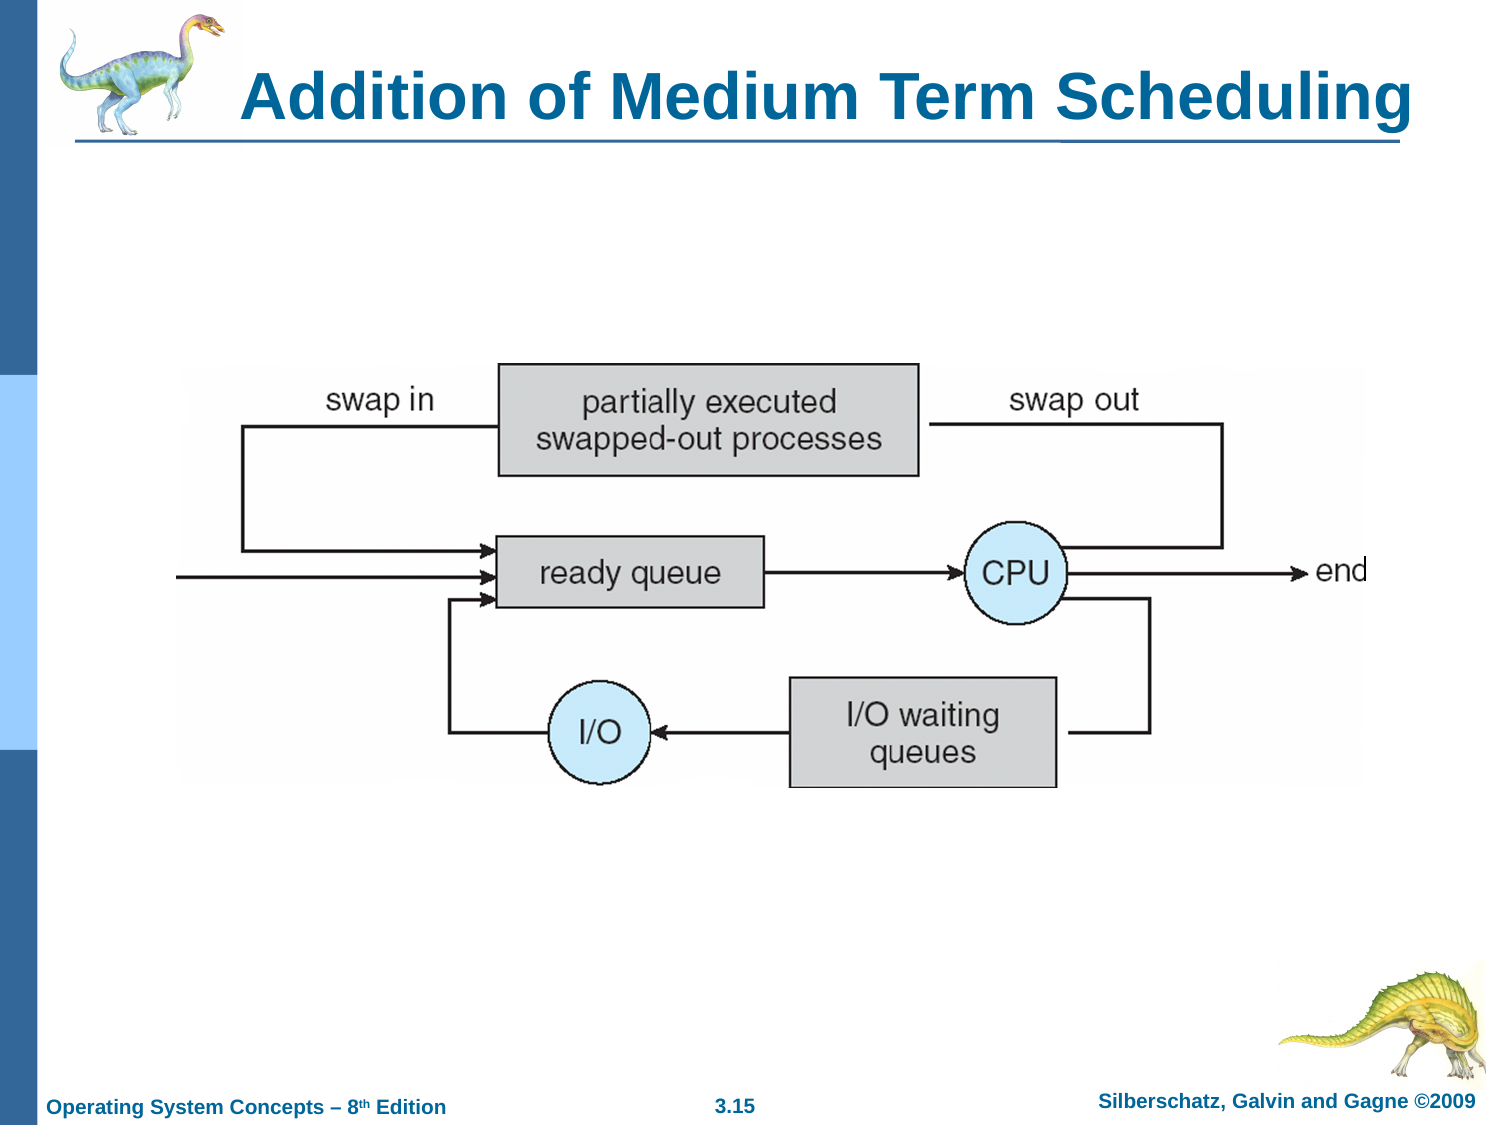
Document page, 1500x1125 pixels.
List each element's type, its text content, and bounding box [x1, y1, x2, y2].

title Addition of Medium Term Scheduling [152, 45, 1500, 141]
picture [168, 356, 1372, 794]
picture [46, 0, 243, 149]
picture [1275, 959, 1486, 1090]
